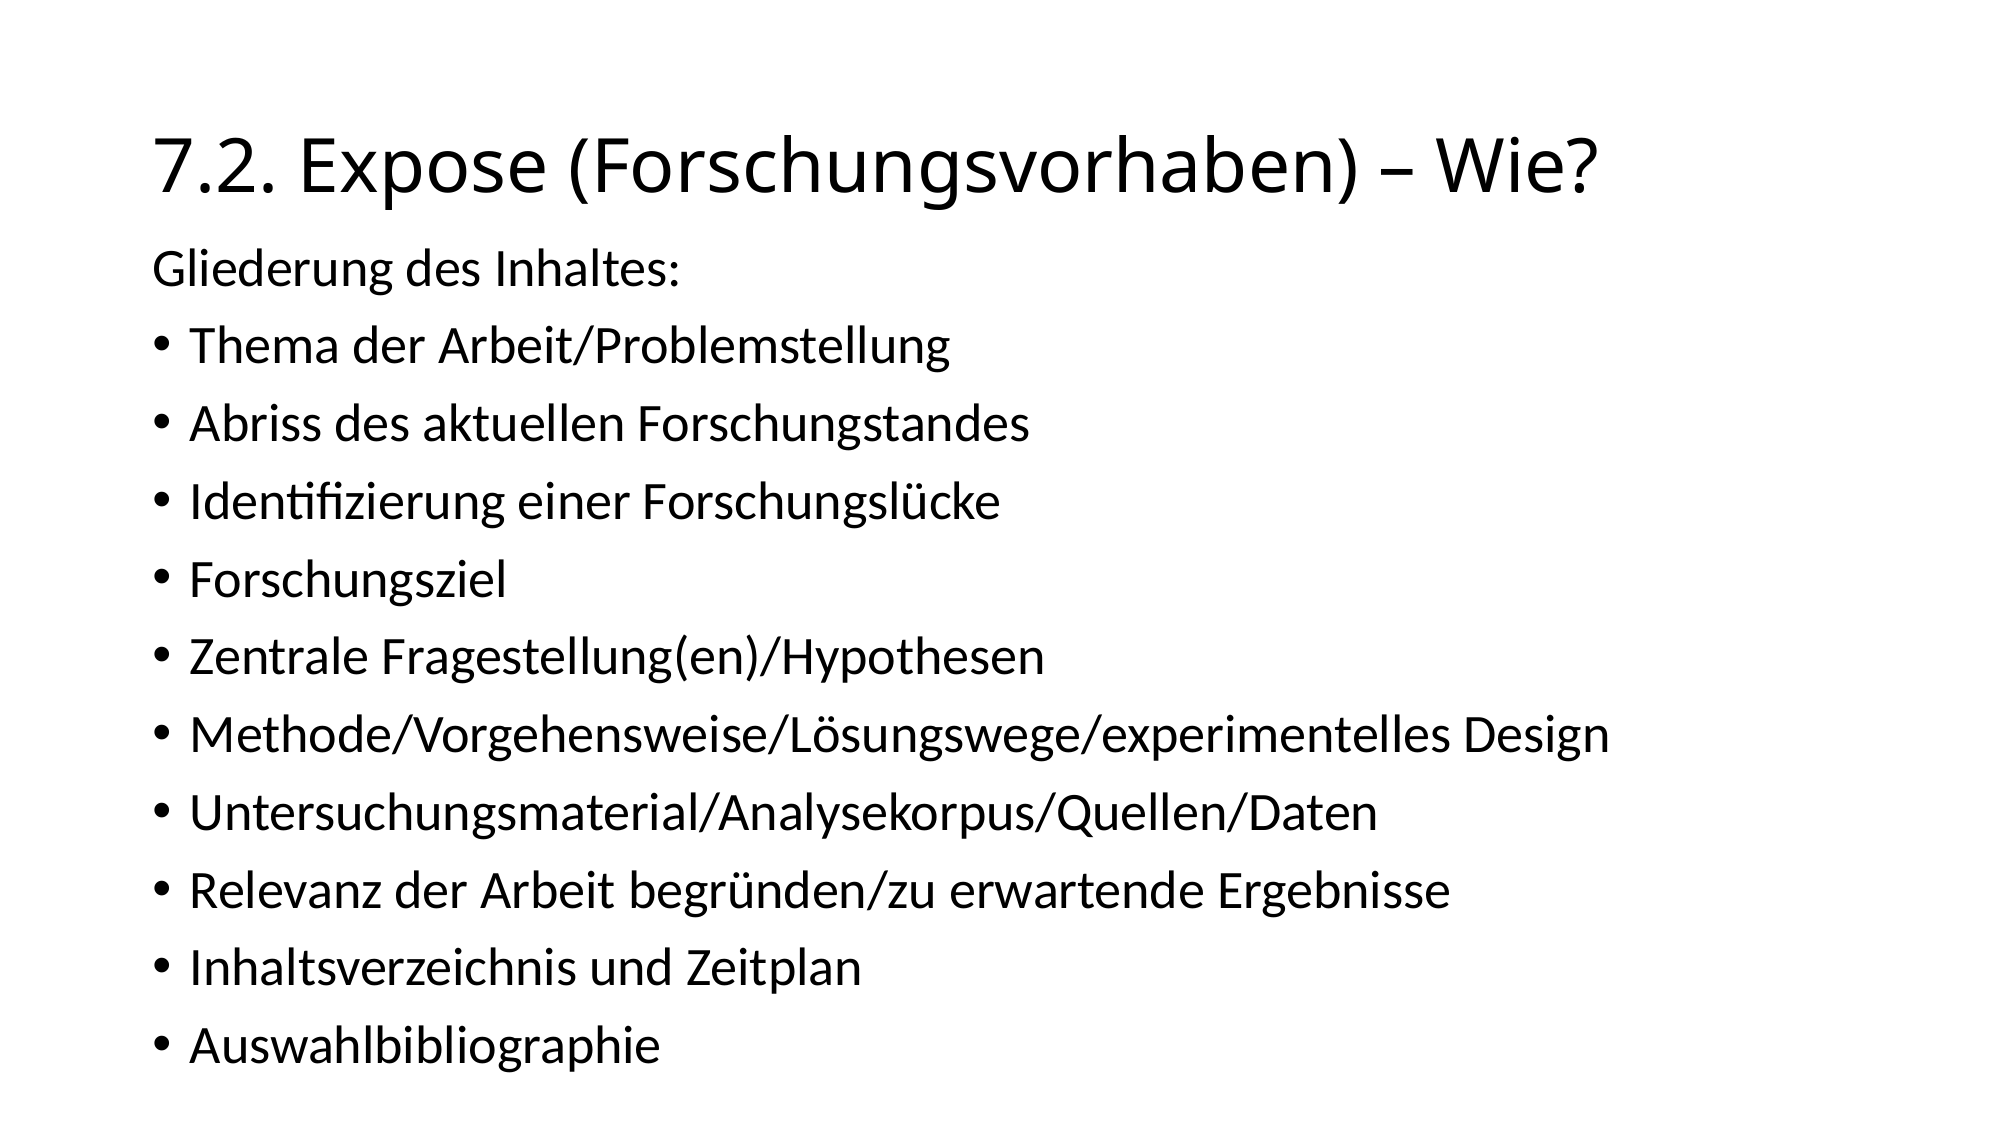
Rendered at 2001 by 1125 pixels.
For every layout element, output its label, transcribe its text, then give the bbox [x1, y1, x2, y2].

title 7.2. Expose (Forschungsvorhaben) – Wie? [137, 59, 1863, 231]
list Gliederung des Inhaltes: Thema der Arbeit/Problemstellung Abriss des aktuellen Forschungstandes Identifizierung einer Forschungslücke Forschungsziel Zentrale Fragestellung(en)/Hypothesen Methode/Vorgehensweise/Lösungswege/experimentelles Design Untersuchungsmaterial/Analysekorpus/Quellen/Daten Relevanz der Arbeit begründen/zu erwartende Ergebnisse Inhaltsverzeichnis und Zeitplan Auswahlbibliographie [137, 231, 1863, 1089]
